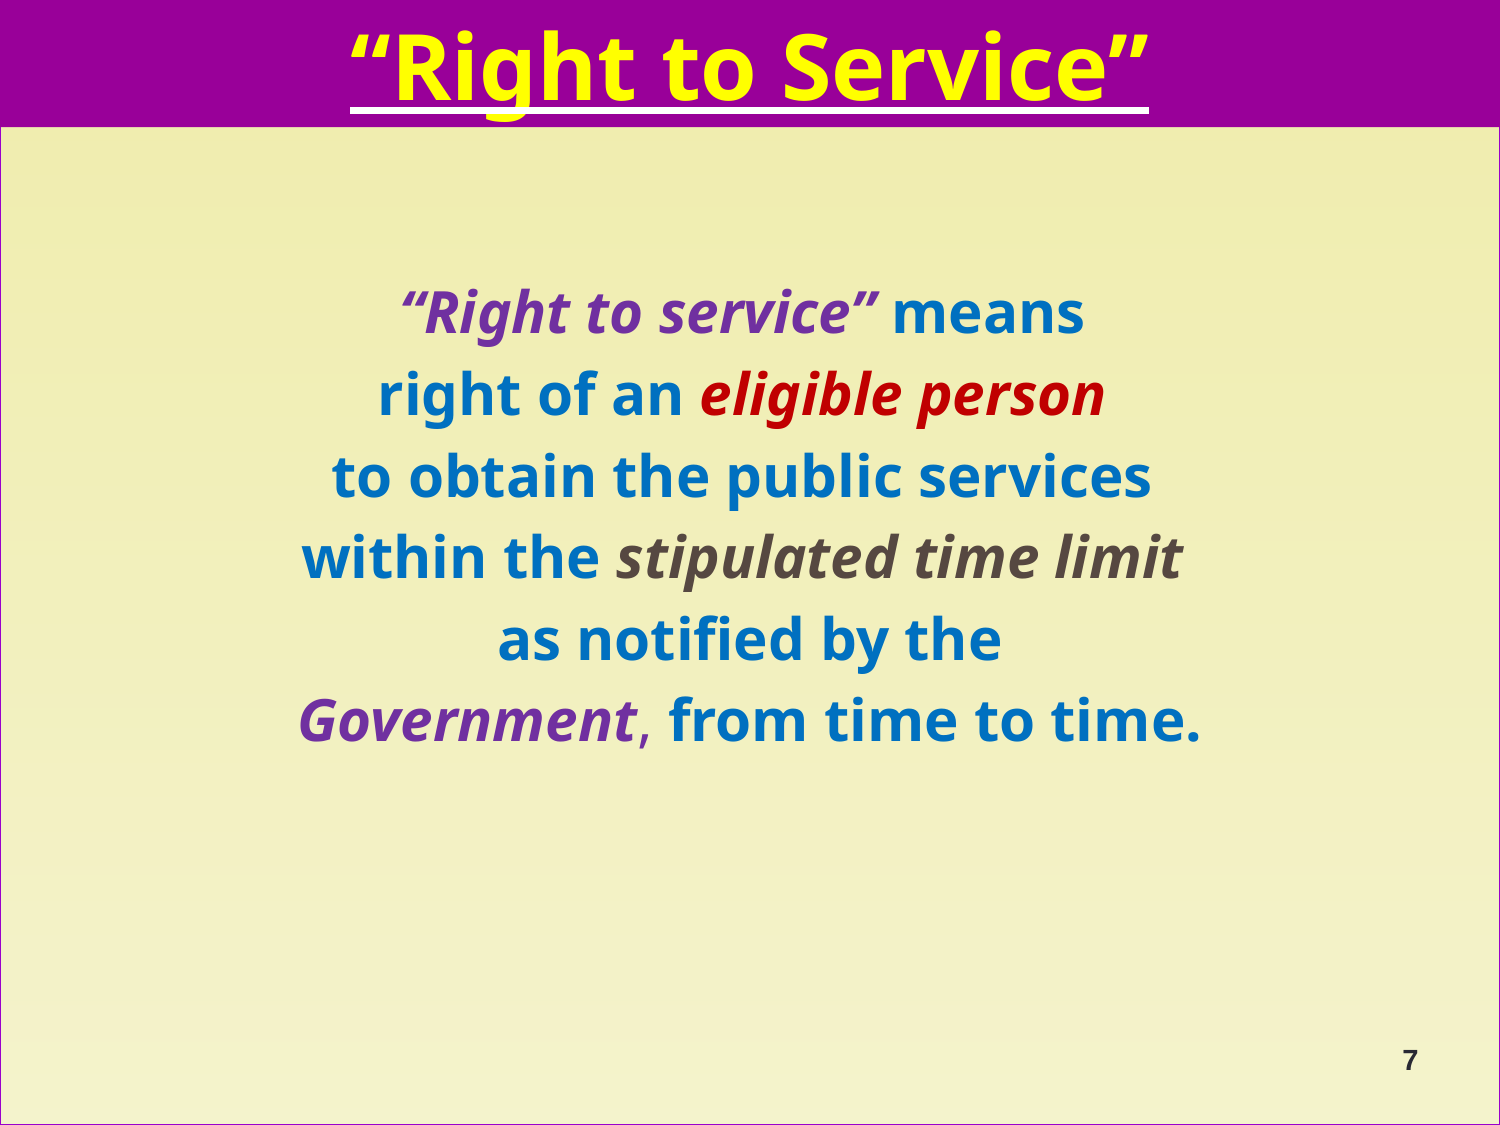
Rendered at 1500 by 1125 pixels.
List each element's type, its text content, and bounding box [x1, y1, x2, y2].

text_box 7 [1387, 1025, 1463, 1092]
text_box “Right to service” means right of an eligible person to obtain the public services within the stipulated time limit as notified by the Government, from time to time. [0, 129, 1500, 1125]
text_box “Right to Service” [0, 0, 1500, 129]
